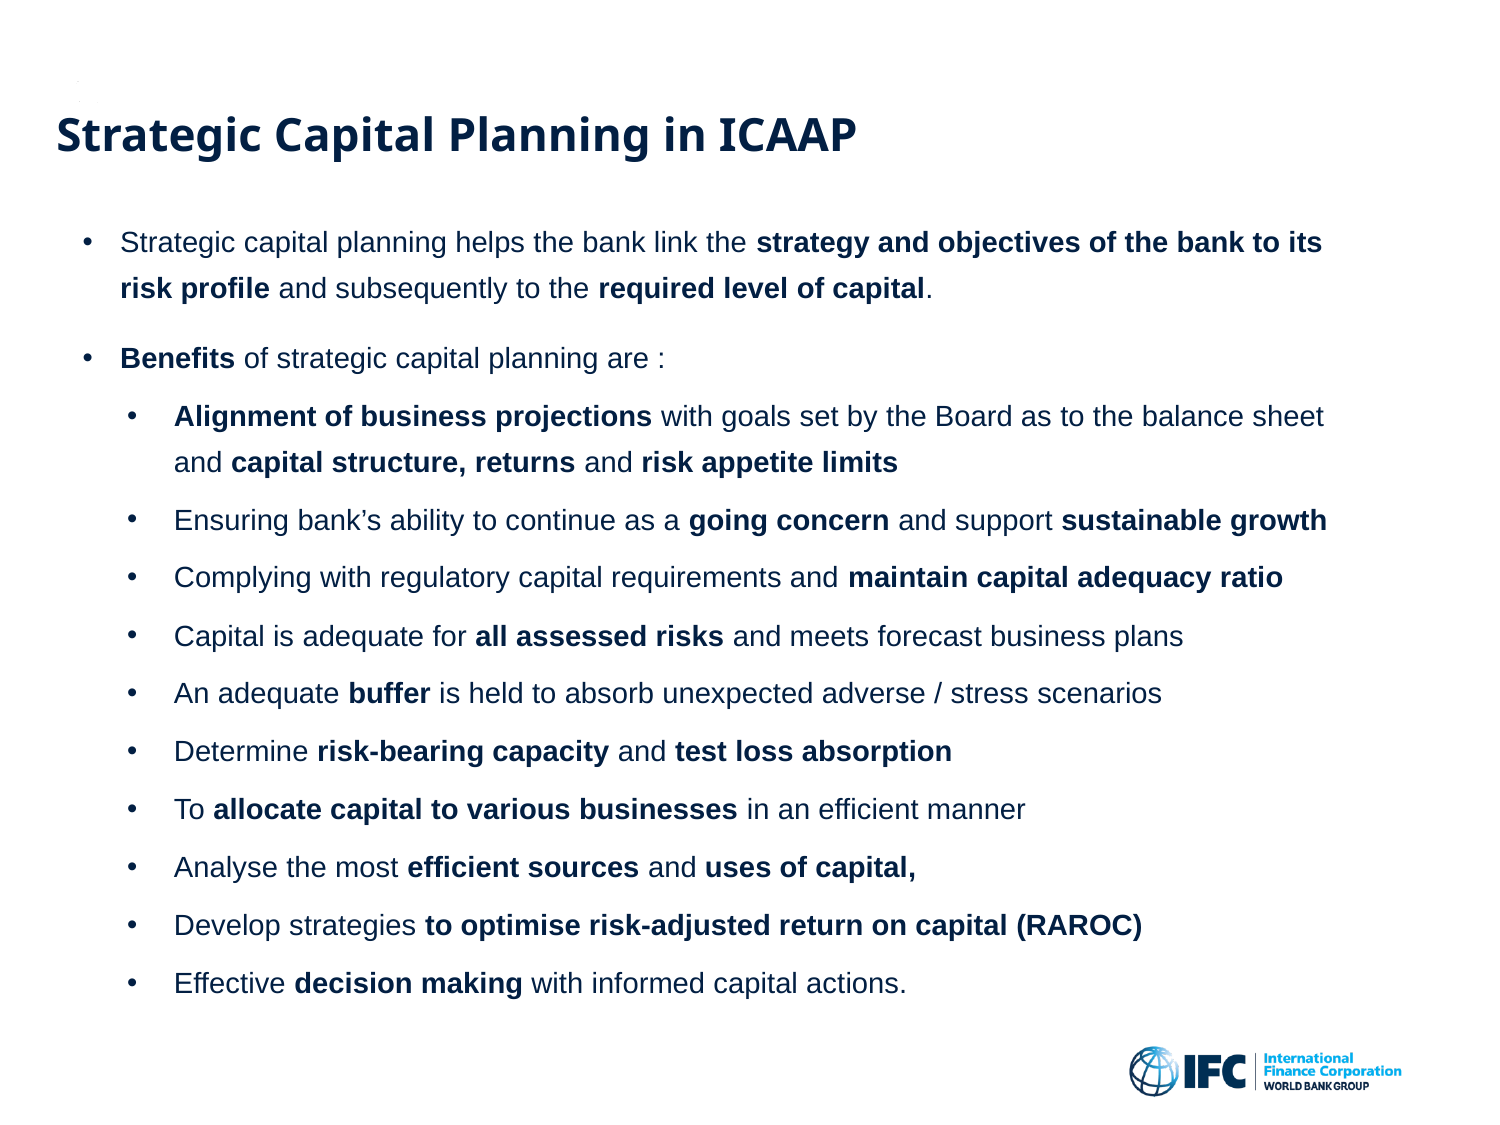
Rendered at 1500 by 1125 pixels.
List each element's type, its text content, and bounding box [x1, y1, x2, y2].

list Strategic capital planning helps the bank link the strategy and objectives of the bank to its risk profile and subsequently to the required level of capital. Benefits of strategic capital planning are : Alignment of business projections with goals set by the Board as to the balance sheet and capital structure, returns and risk appetite limits Ensuring bank’s ability to continue as a going concern and support sustainable growth Complying with regulatory capital requirements and maintain capital adequacy ratio Capital is adequate for all assessed risks and meets forecast business plans An adequate buffer is held to absorb unexpected adverse / stress scenarios Determine risk-bearing capacity and test loss absorption To allocate capital to various businesses in an efficient manner Analyse the most efficient sources and uses of capital, Develop strategies to optimise risk-adjusted return on capital (RAROC) Effective decision making with informed capital actions. [82, 213, 1357, 978]
title Strategic Capital Planning in ICAAP [56, 49, 1383, 161]
picture [1124, 1041, 1447, 1100]
